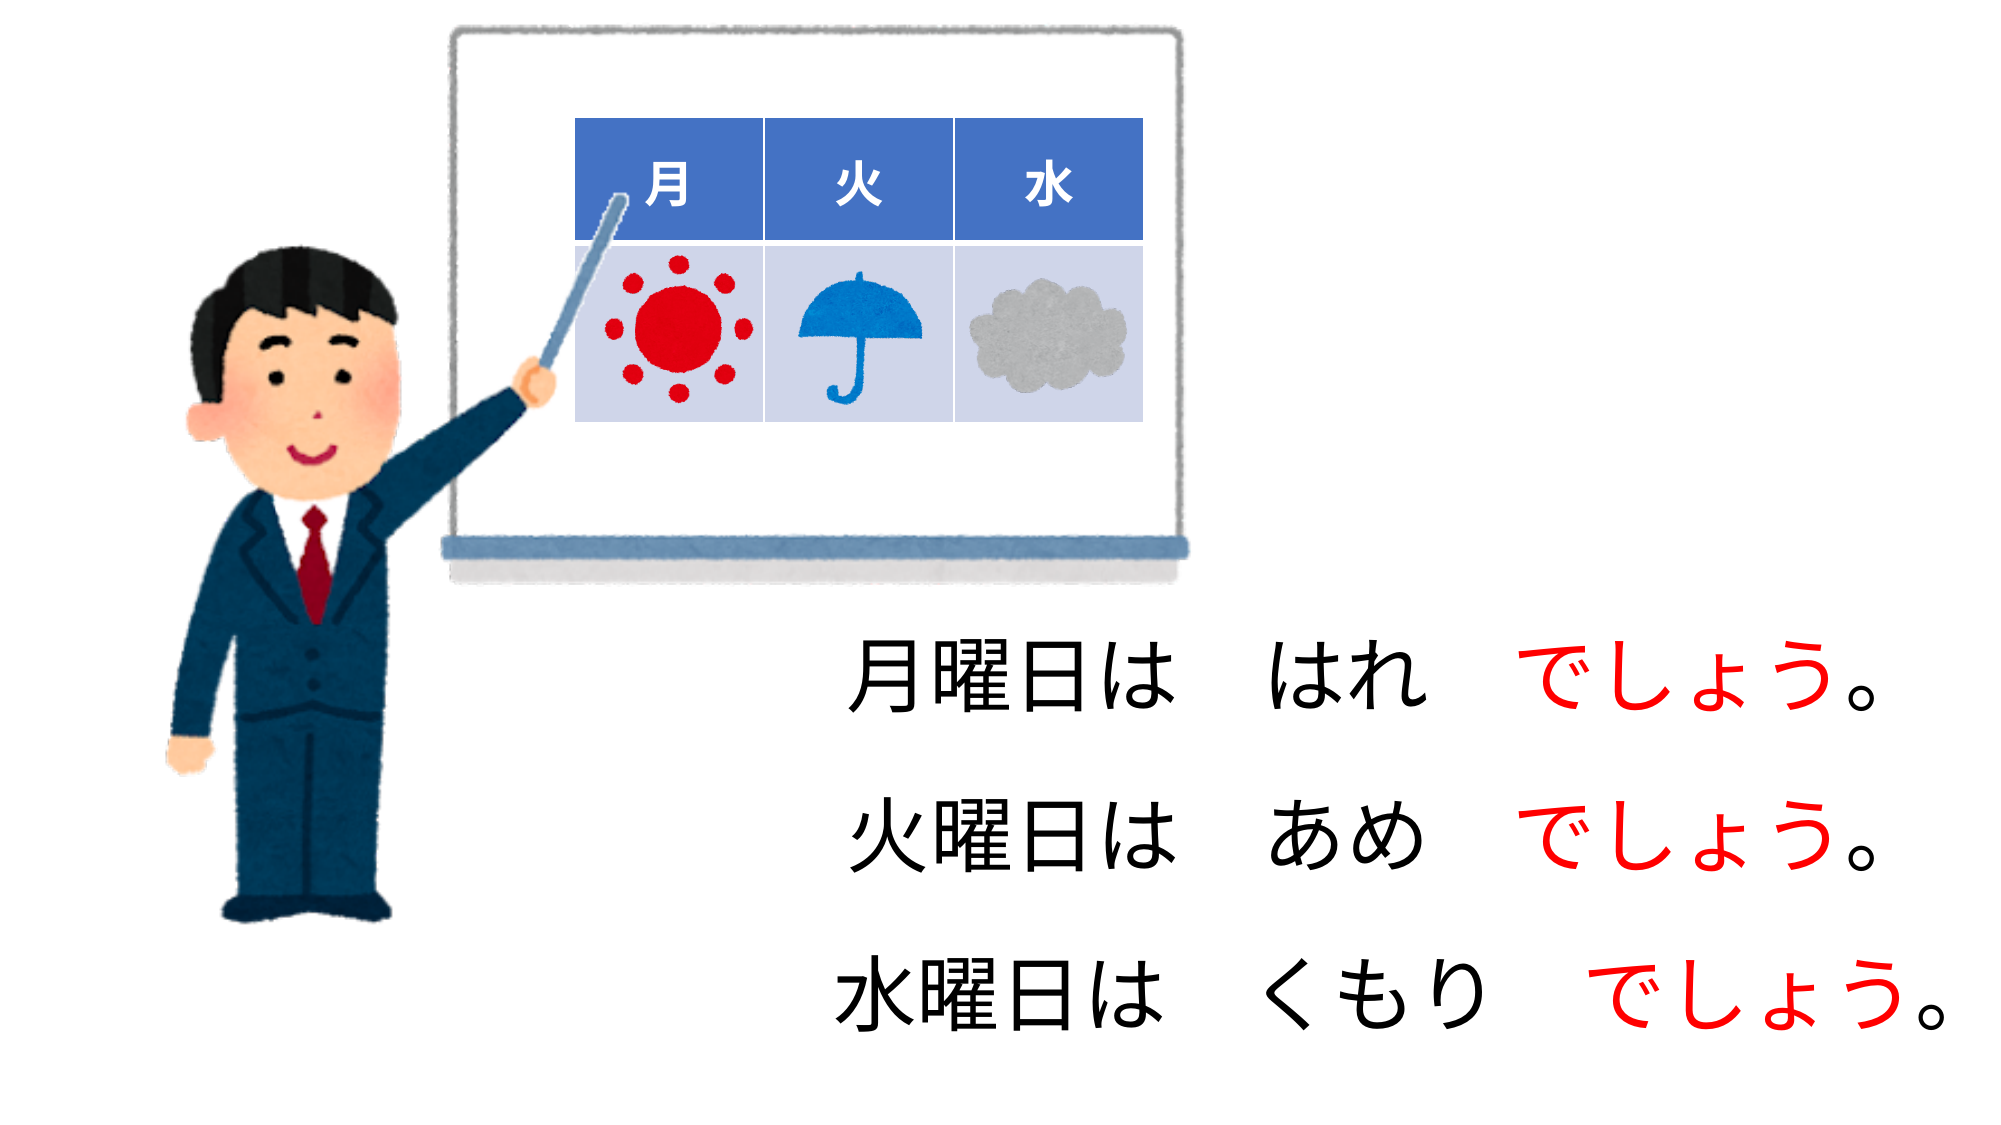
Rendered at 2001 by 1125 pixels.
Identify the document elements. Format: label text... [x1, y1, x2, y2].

text_box 月曜日は はれ でしょう。 [1202, 615, 1941, 731]
text_box 火曜日は あめ でしょう。 [1202, 775, 1942, 890]
picture [84, 0, 1202, 1005]
text_box 水曜日は くもり でしょう。 [821, 934, 2000, 1050]
